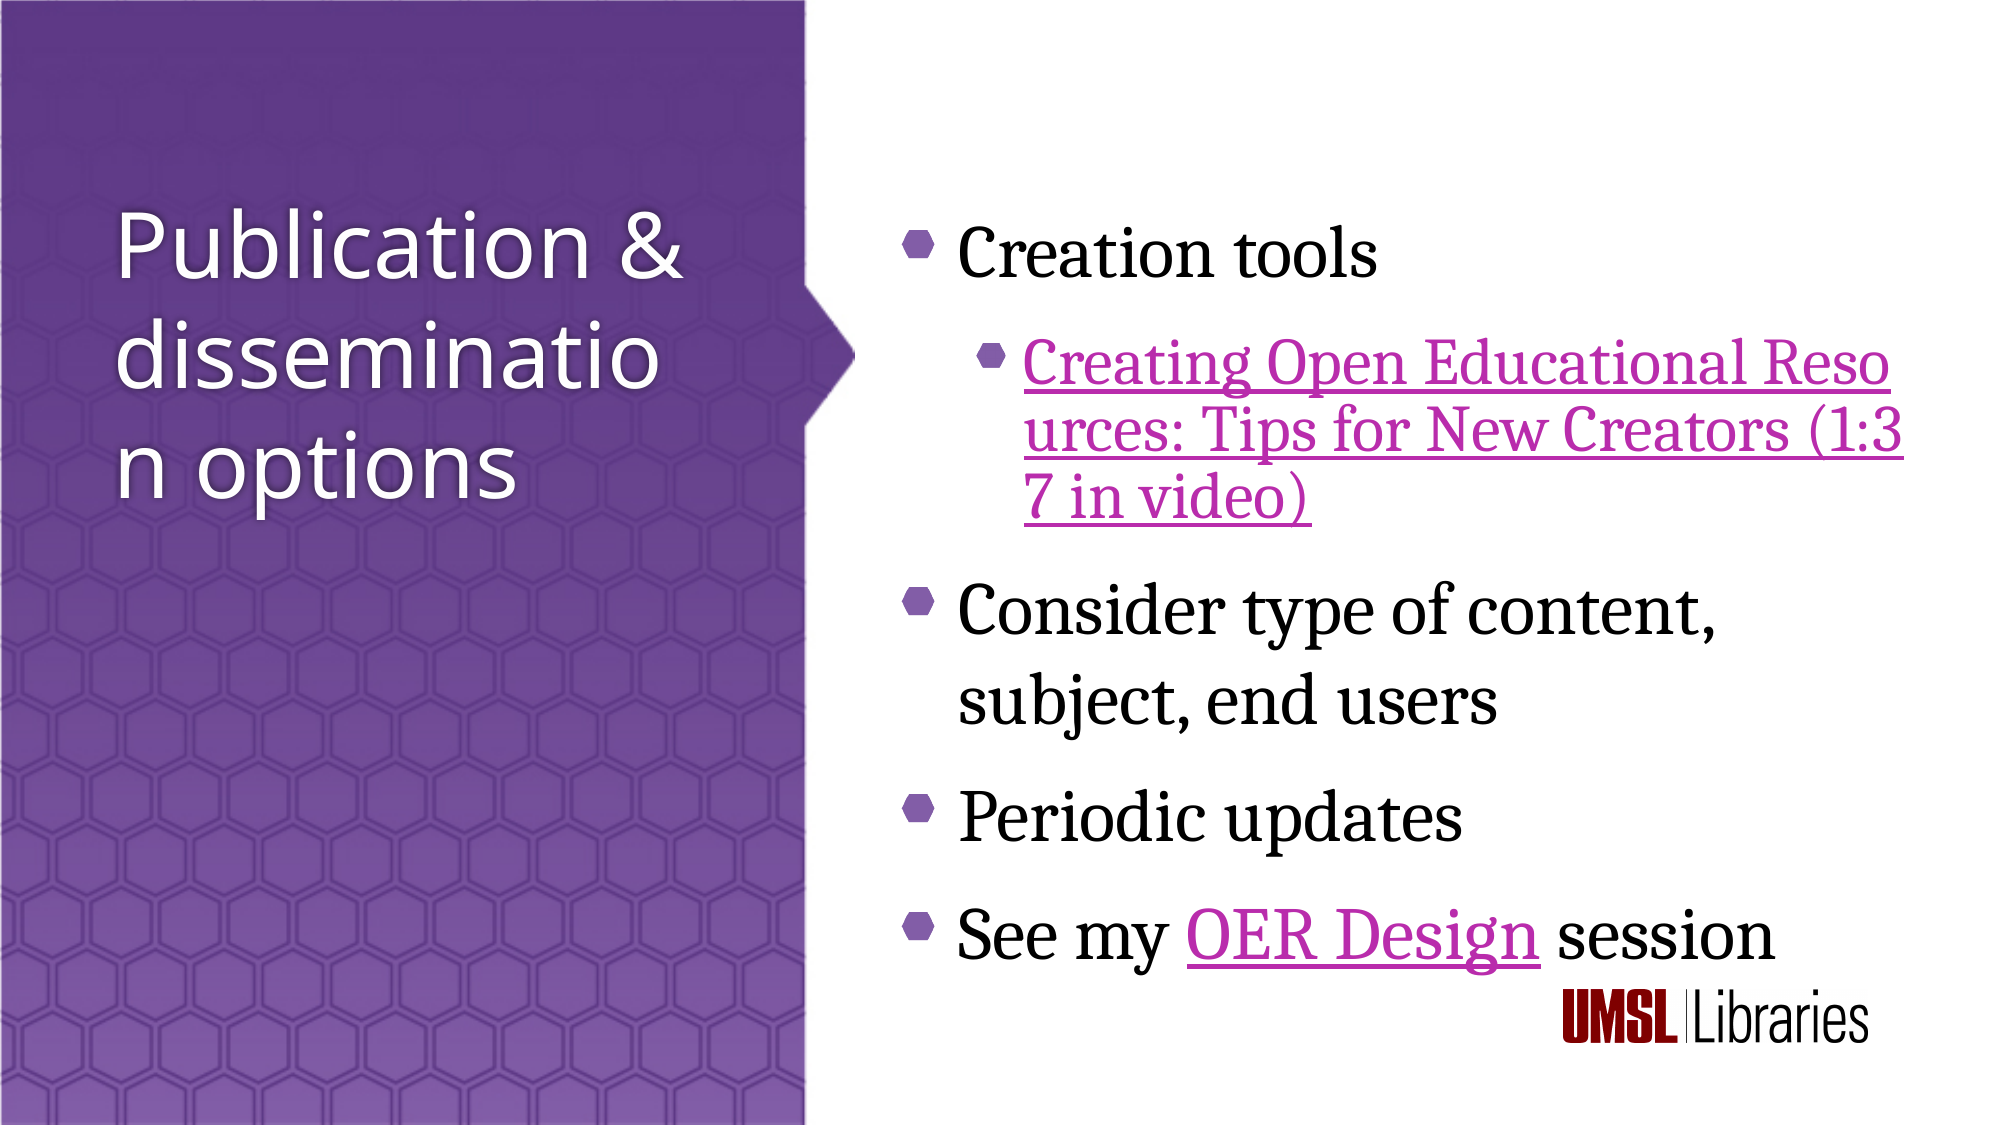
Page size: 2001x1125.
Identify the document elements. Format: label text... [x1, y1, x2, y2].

picture [0, 0, 855, 1125]
list Creation tools Creating Open Educational Resources: Tips for New Creators (1:37 in video) Consider type of content, subject, end users Periodic updates See my OER Design session [886, 64, 1929, 980]
picture [901, 912, 935, 947]
picture [901, 794, 935, 829]
title Publication & dissemination options [98, 134, 715, 569]
picture [1563, 989, 1868, 1043]
picture [901, 587, 935, 622]
picture [976, 343, 1006, 374]
picture [901, 230, 935, 265]
